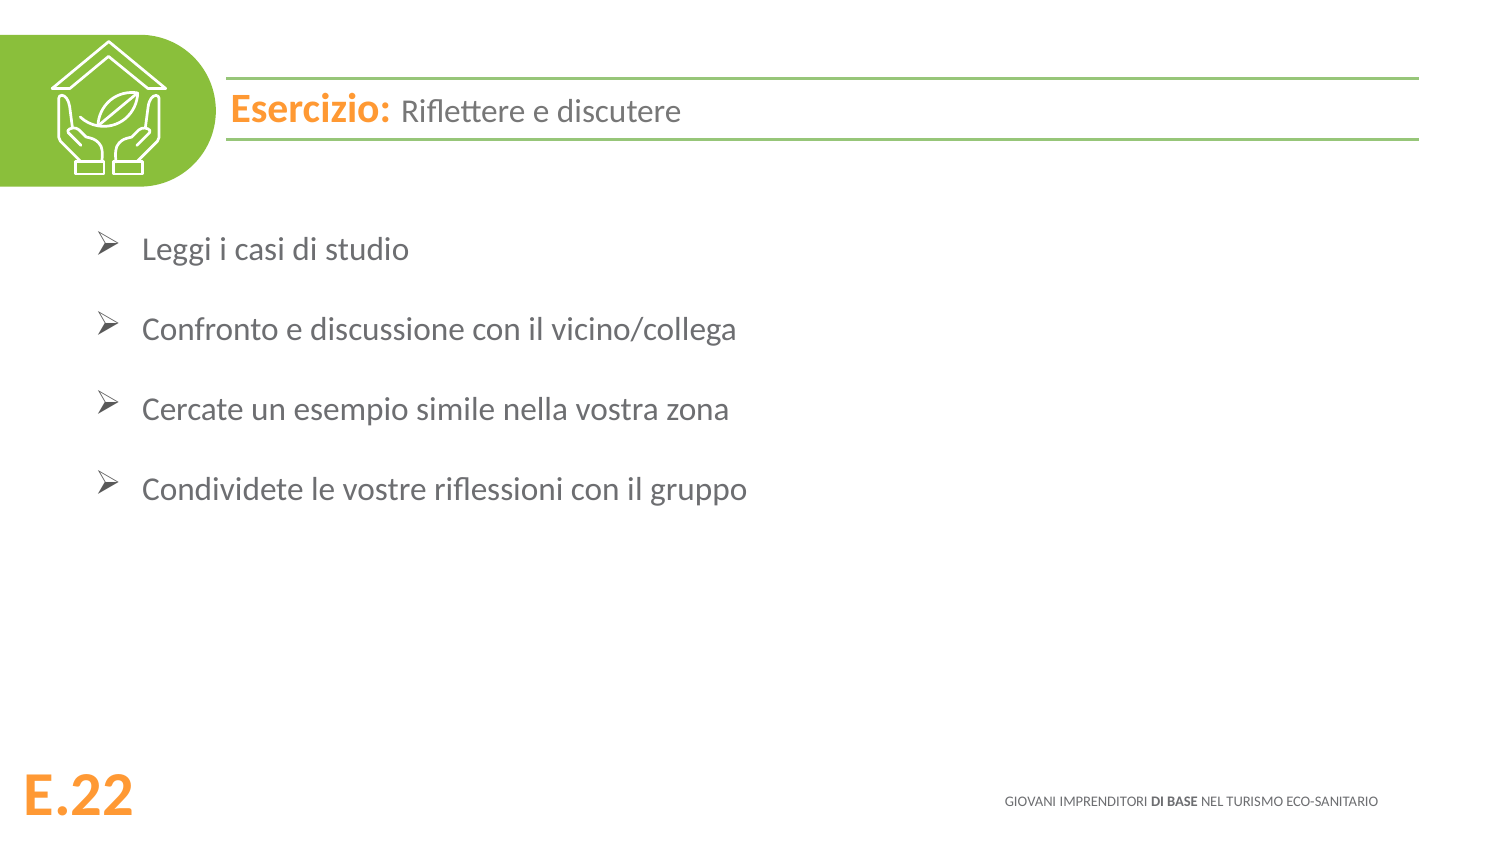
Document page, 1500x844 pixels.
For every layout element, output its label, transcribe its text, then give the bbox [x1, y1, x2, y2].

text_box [51, 41, 166, 175]
text_box [0, 34, 216, 187]
text_box E.22 [8, 764, 225, 844]
list Leggi i casi di studio Confronto e discussione con il vicino/collega Cercate un esempio simile nella vostra zona Condividete le vostre riflessioni con il gruppo [80, 212, 1428, 749]
list Esercizio: Riflettere e discutere [215, 58, 1419, 187]
